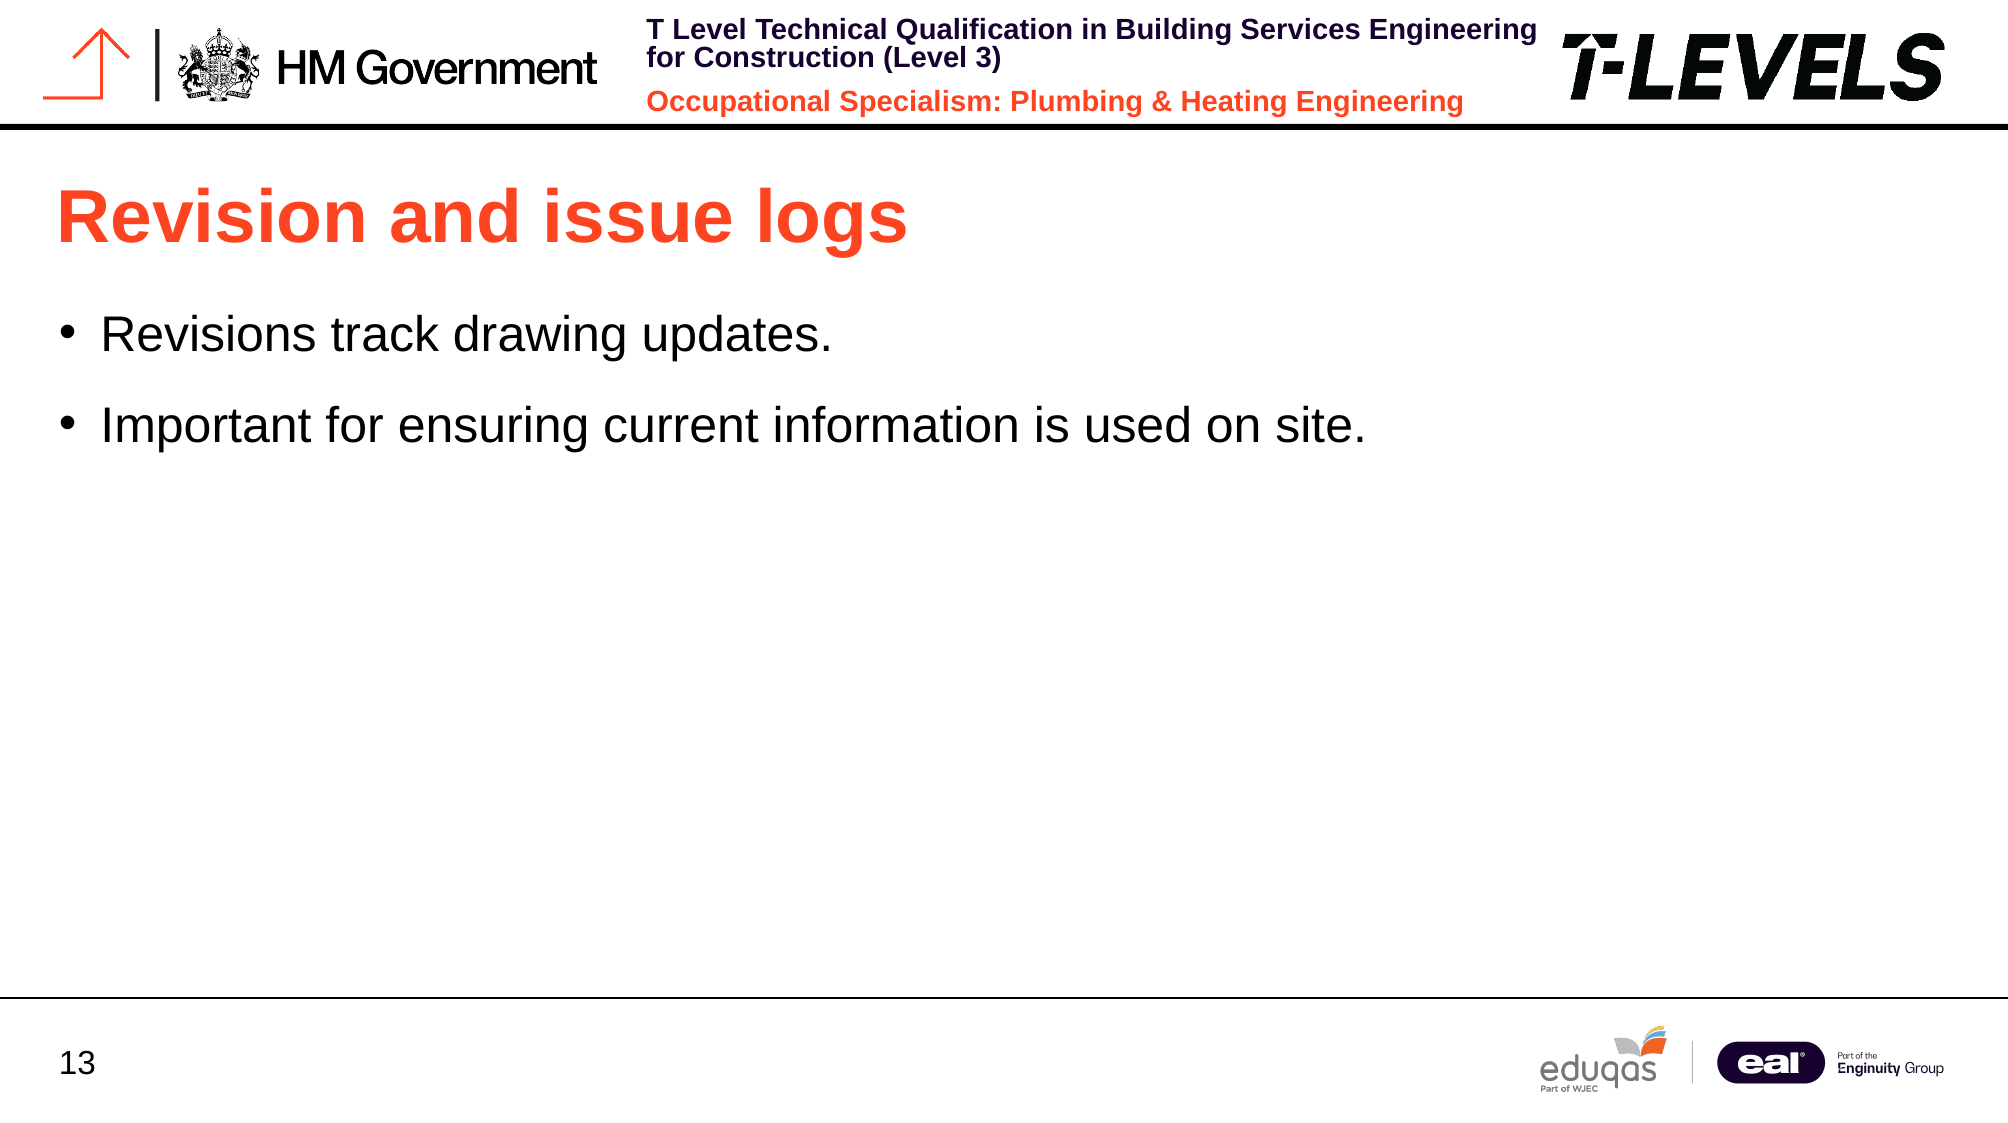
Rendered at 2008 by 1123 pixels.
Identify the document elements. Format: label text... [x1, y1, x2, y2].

title Revision and issue logs [41, 111, 1949, 314]
picture [1543, 25, 1964, 108]
picture [155, 28, 597, 102]
list Revisions track drawing updates. Important for ensuring current information is used on site. [59, 295, 1901, 975]
picture [38, 27, 136, 100]
picture [1535, 1021, 1949, 1097]
